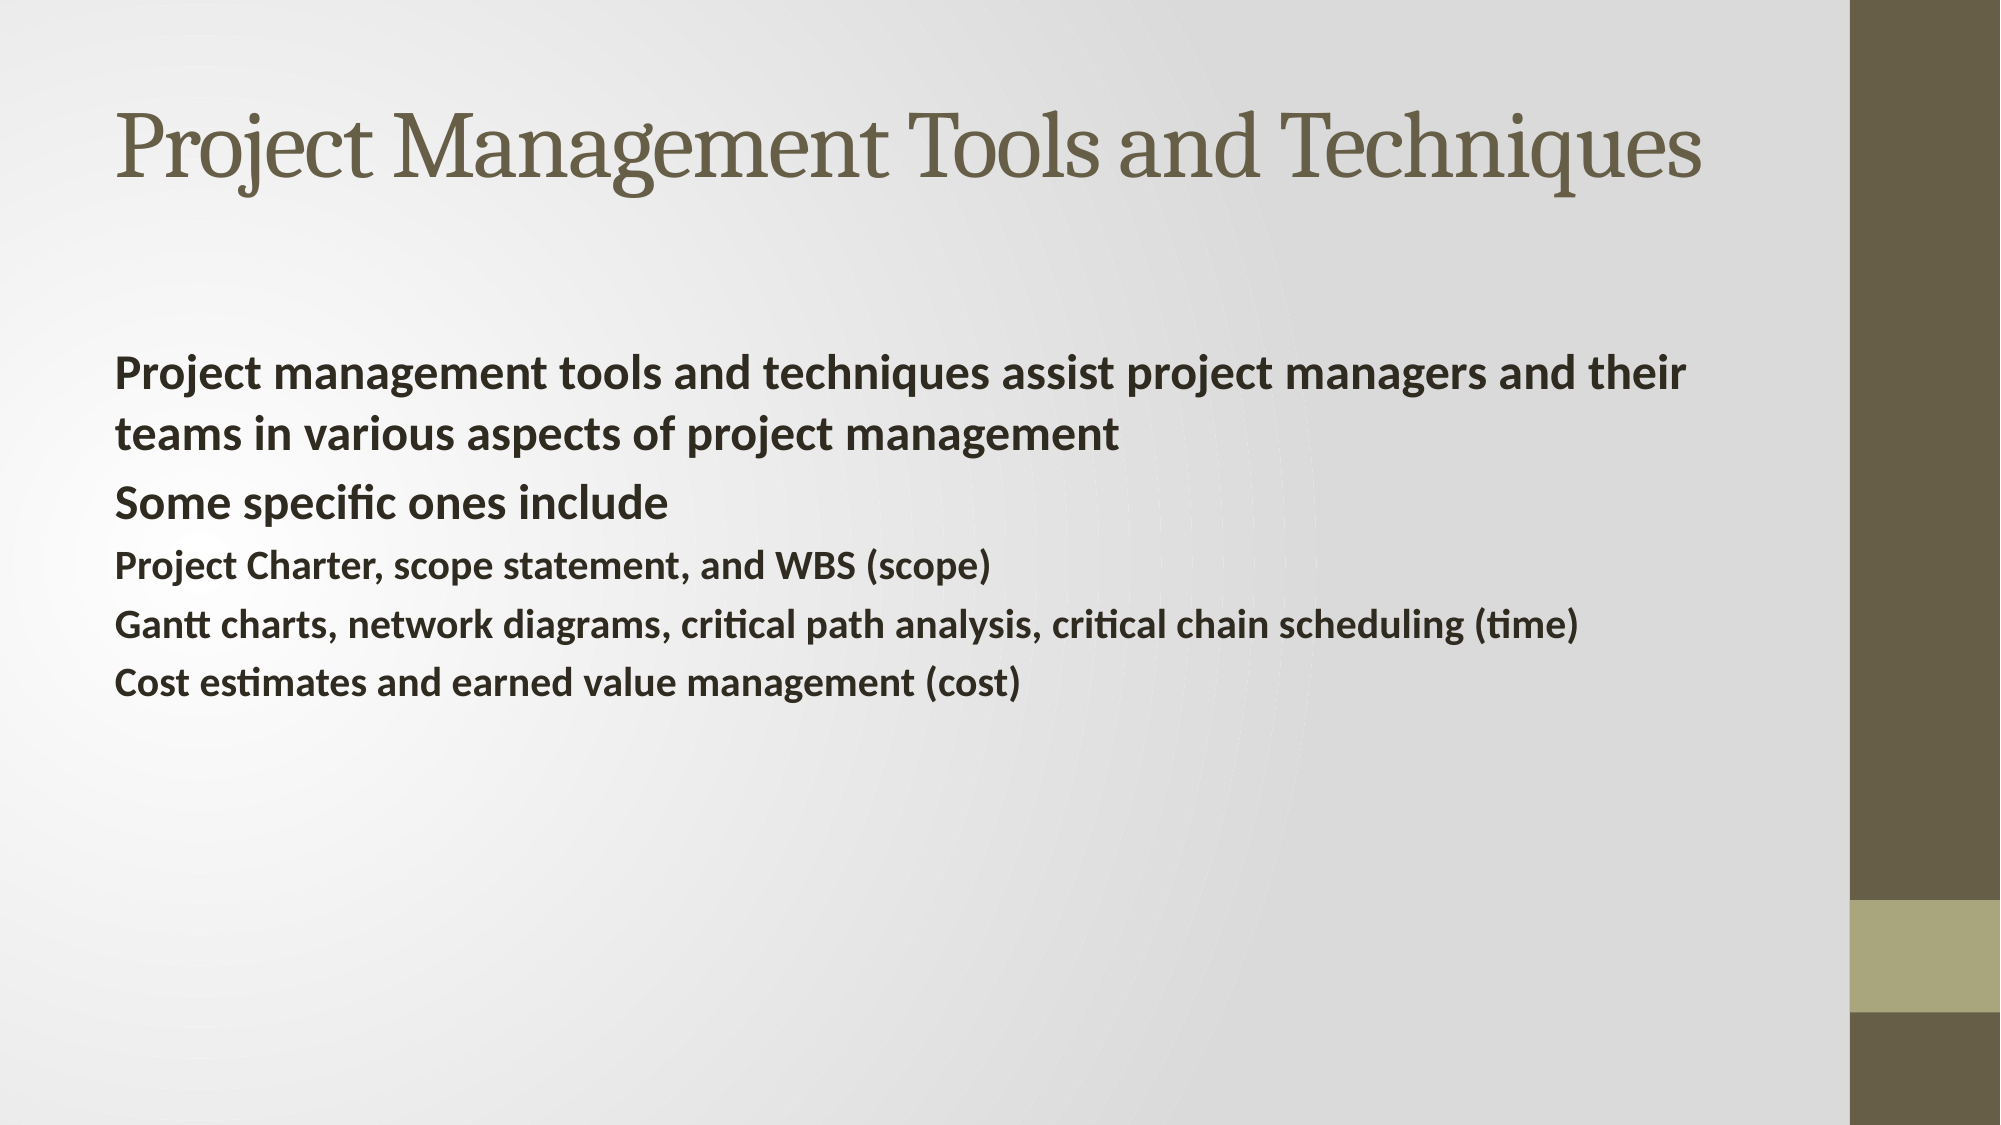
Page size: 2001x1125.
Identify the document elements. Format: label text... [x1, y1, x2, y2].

title Project Management Tools and Techniques [99, 45, 1767, 233]
list Project management tools and techniques assist project managers and their teams in various aspects of project management Some specific ones include Project Charter, scope statement, and WBS (scope) Gantt charts, network diagrams, critical path analysis, critical chain scheduling (time) Cost estimates and earned value management (cost) [99, 262, 1767, 1050]
